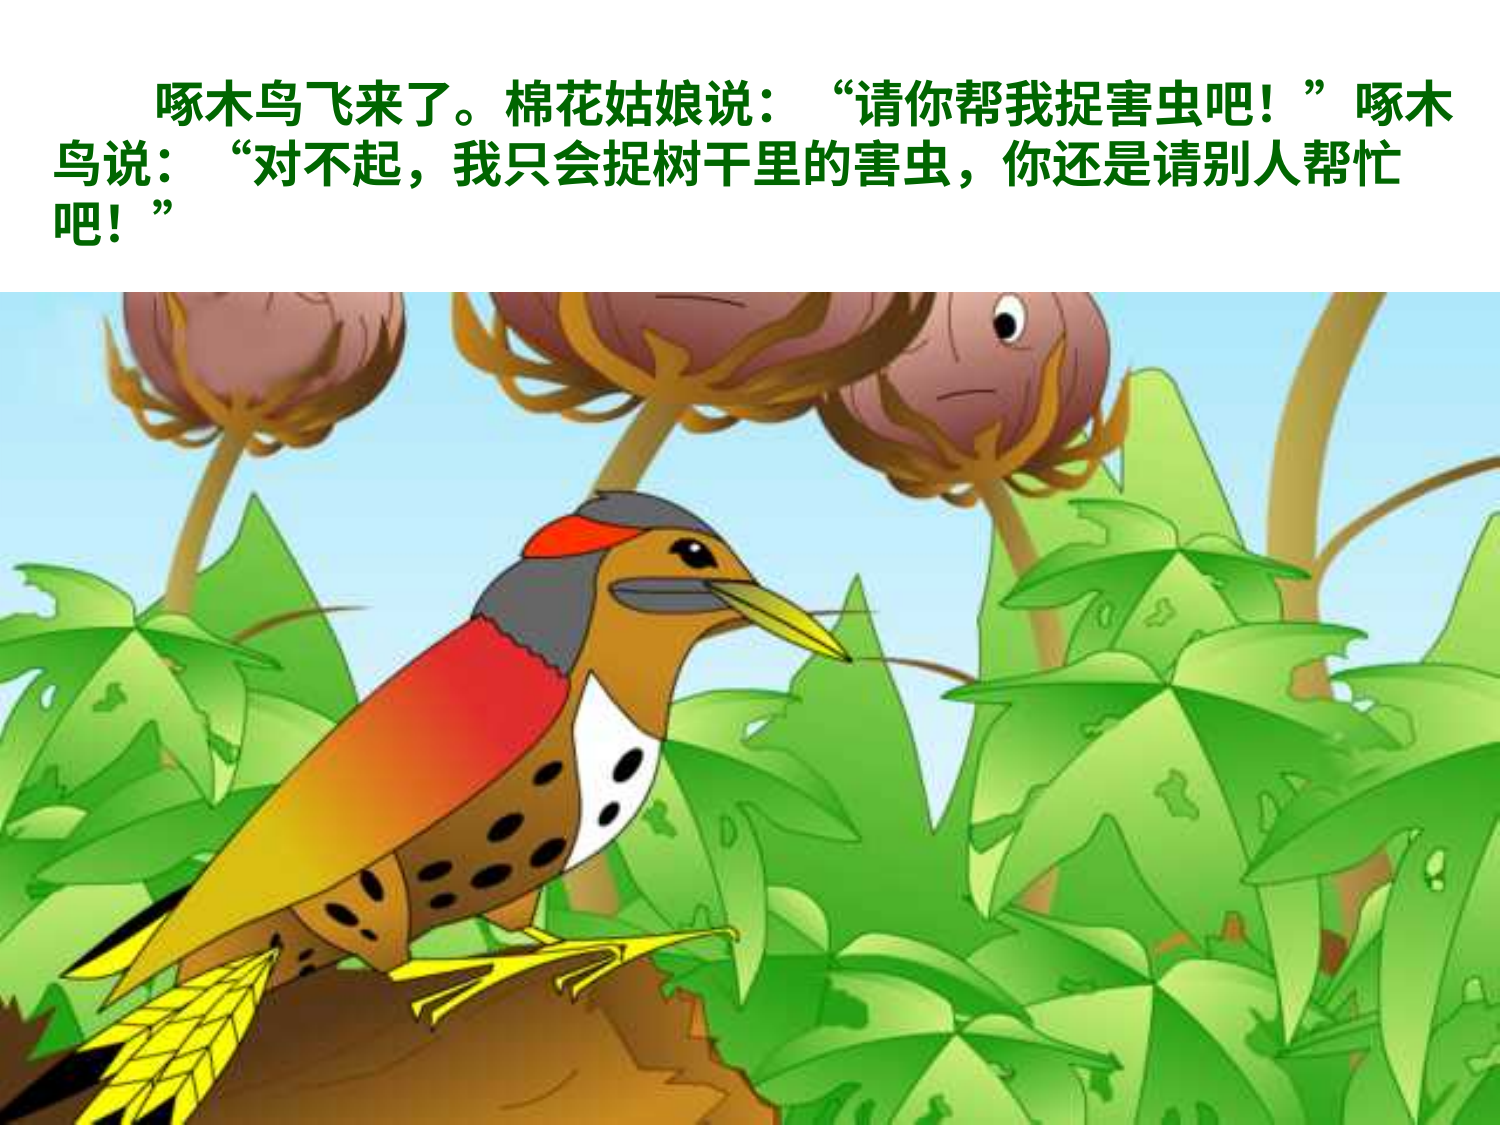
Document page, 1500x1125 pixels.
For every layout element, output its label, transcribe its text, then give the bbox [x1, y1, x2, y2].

picture [0, 292, 1500, 1125]
text_box 啄木鸟飞来了。棉花姑娘说：“请你帮我捉害虫吧！”啄木鸟说：“对不起，我只会捉树干里的害虫，你还是请别人帮忙吧！” [37, 65, 1500, 261]
